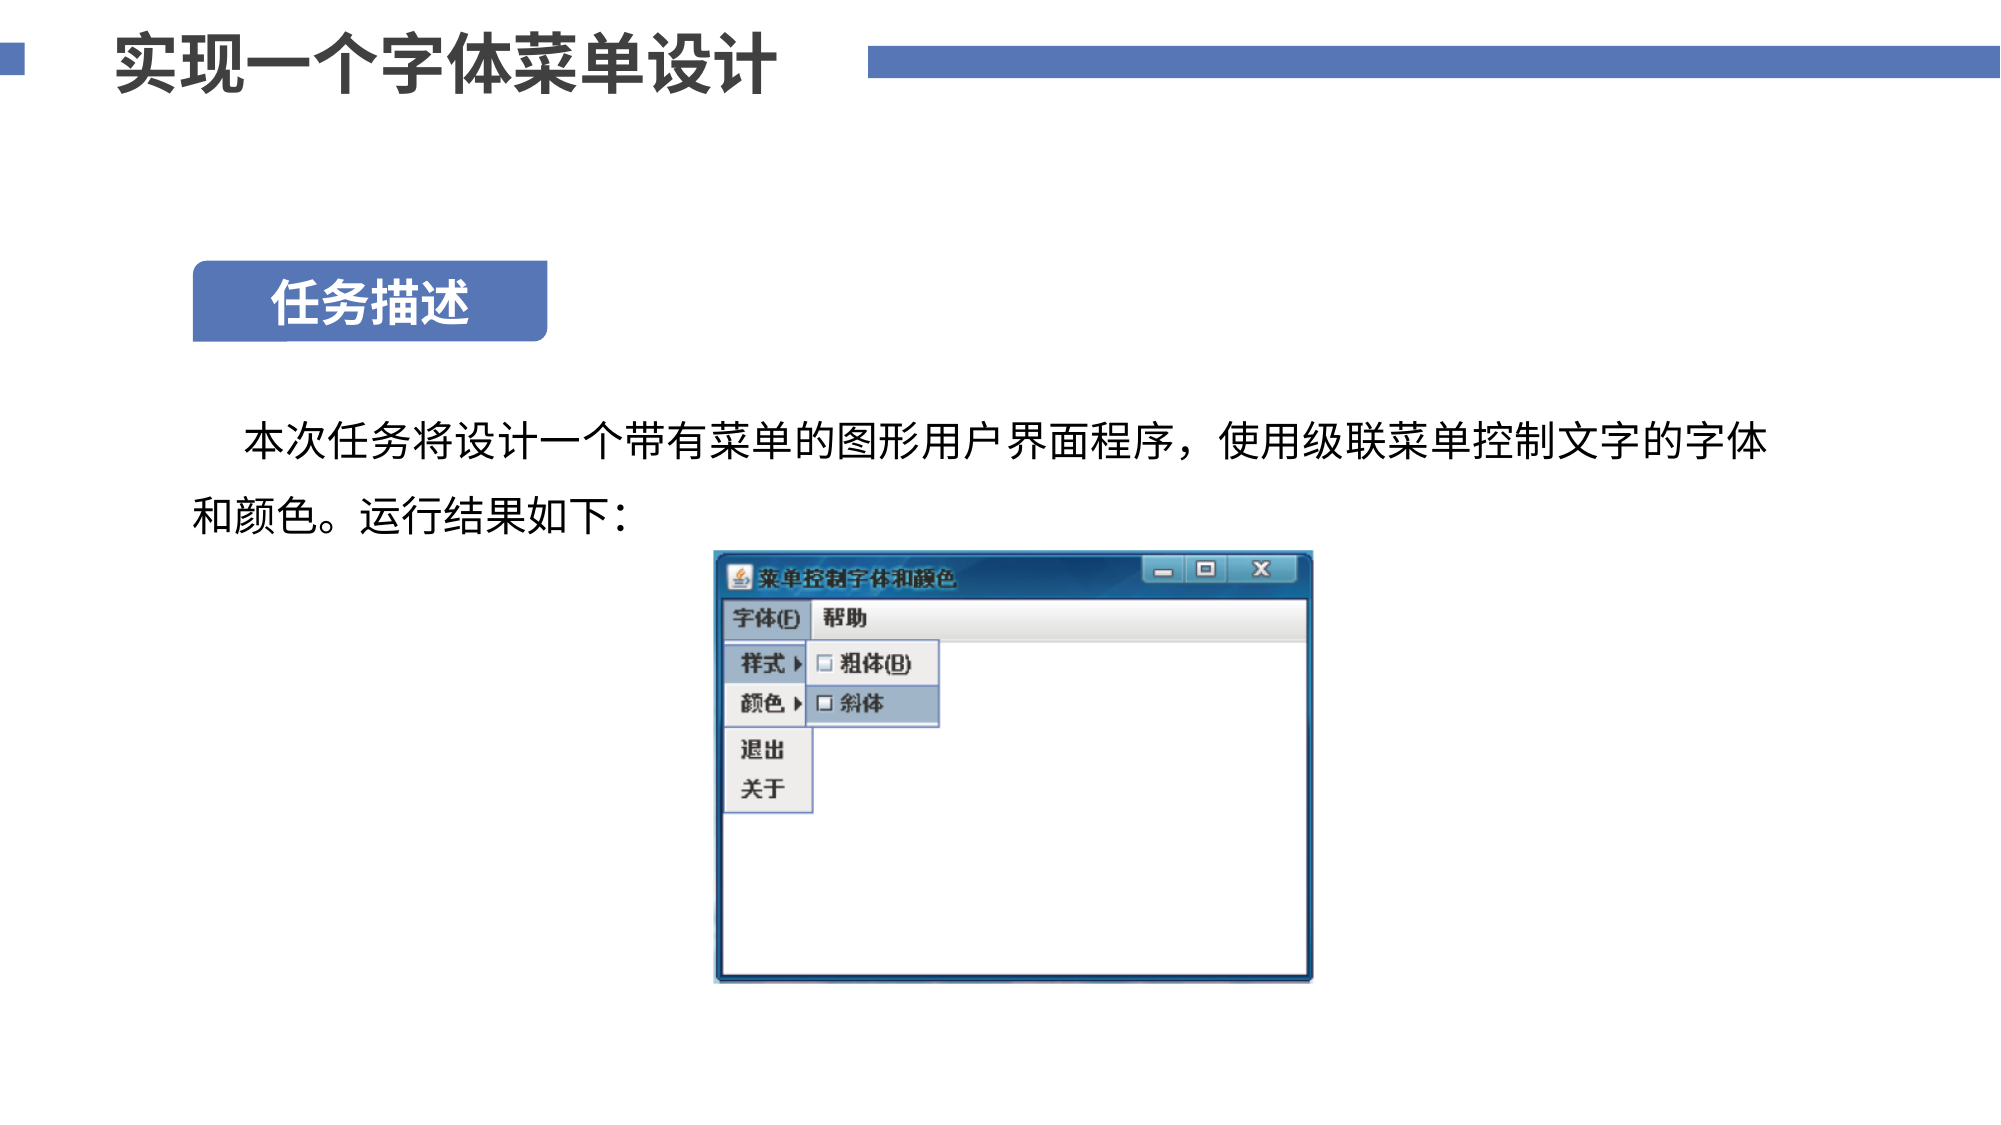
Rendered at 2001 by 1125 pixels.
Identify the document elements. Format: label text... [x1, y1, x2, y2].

text_box [867, 45, 2000, 79]
text_box [0, 41, 26, 76]
text_box 本次任务将设计一个带有菜单的图形用户界面程序，使用级联菜单控制文字的字体和颜色。运行结果如下： [192, 389, 1769, 540]
text_box 任务描述 [191, 259, 549, 343]
picture [701, 529, 1345, 1010]
text_box 实现一个字体菜单设计 [112, 21, 781, 102]
